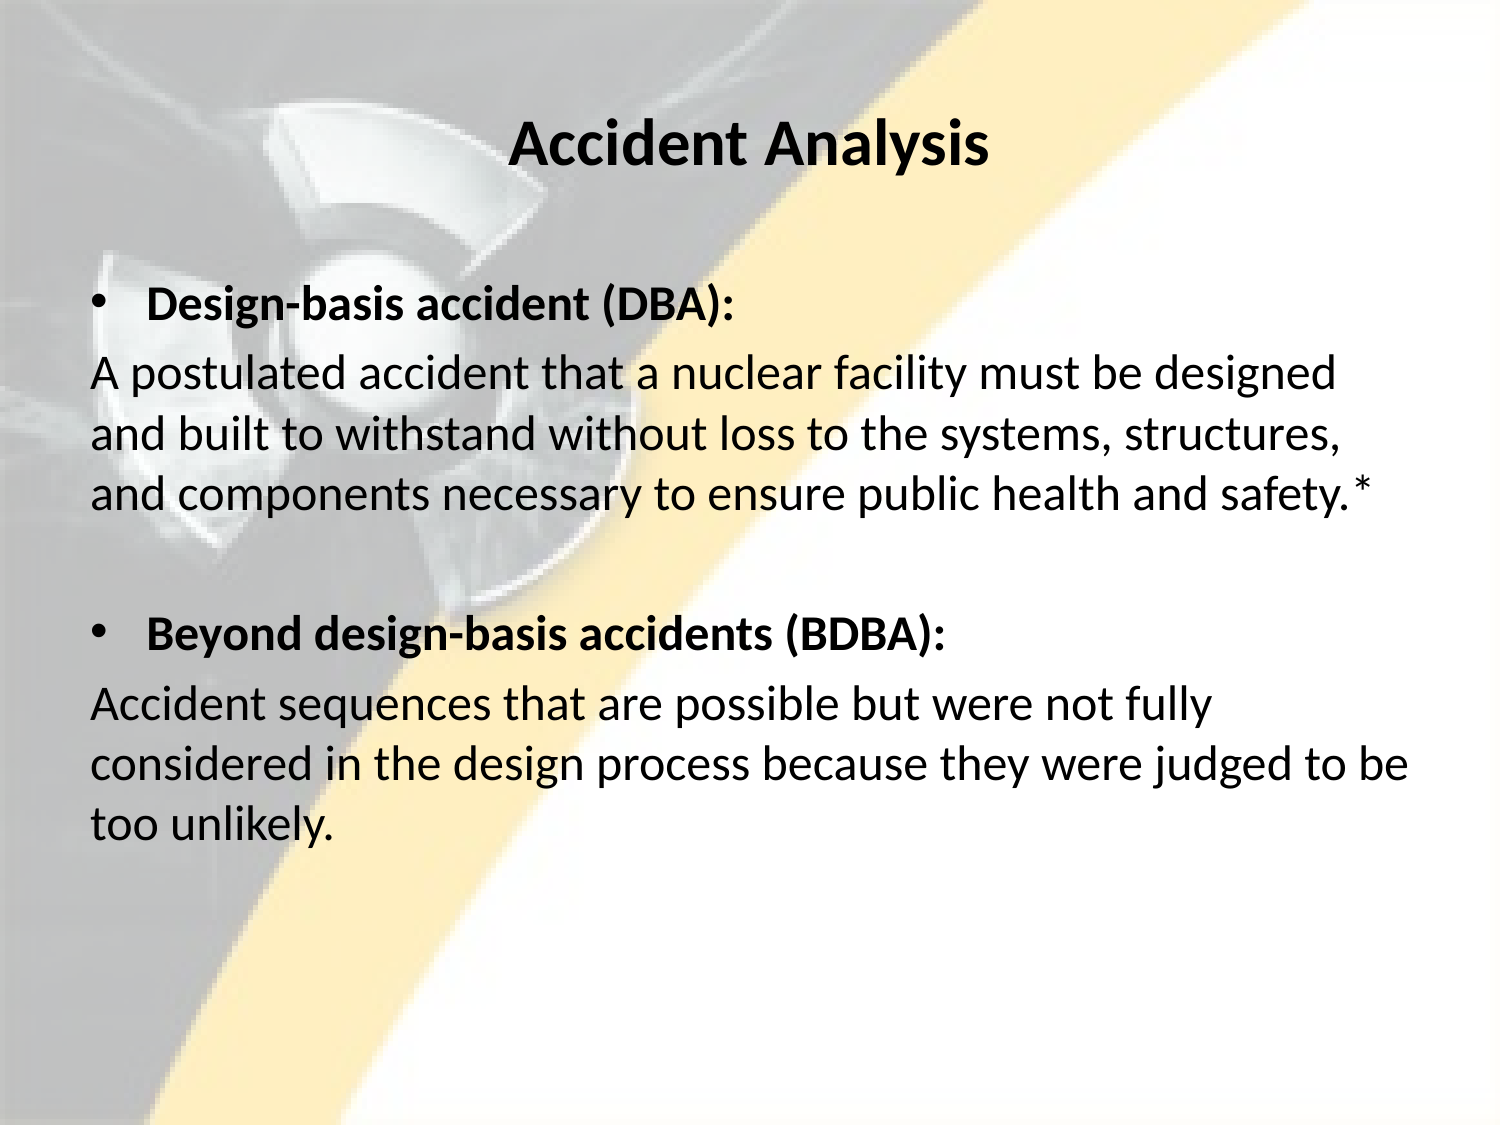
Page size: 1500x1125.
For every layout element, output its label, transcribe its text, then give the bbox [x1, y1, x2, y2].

title Accident Analysis [75, 45, 1425, 233]
list Design-basis accident (DBA): A postulated accident that a nuclear facility must be designed and built to withstand without loss to the systems, structures, and components necessary to ensure public health and safety.* Beyond design-basis accidents (BDBA): Accident sequences that are possible but were not fully considered in the design process because they were judged to be too unlikely. [75, 262, 1425, 1005]
